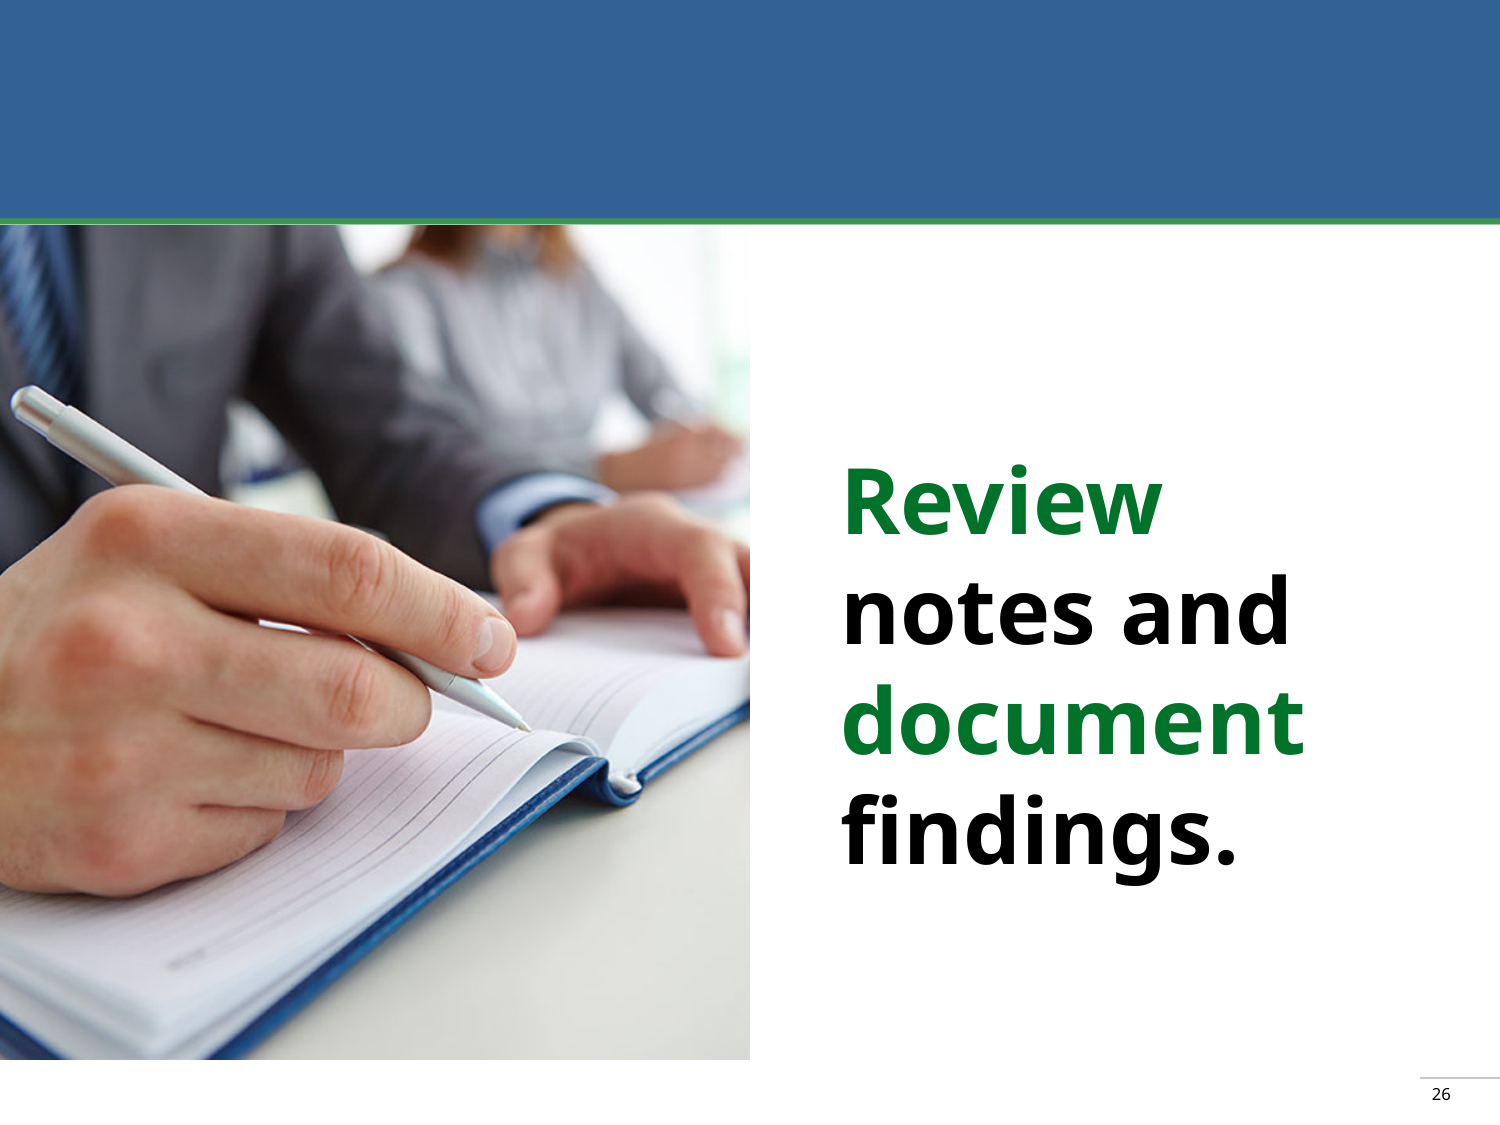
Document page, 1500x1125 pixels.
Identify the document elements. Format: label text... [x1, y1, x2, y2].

picture [0, 0, 1500, 1125]
list Review notes and document findings. [825, 262, 1350, 1063]
slide_number 26 [1431, 1085, 1458, 1106]
